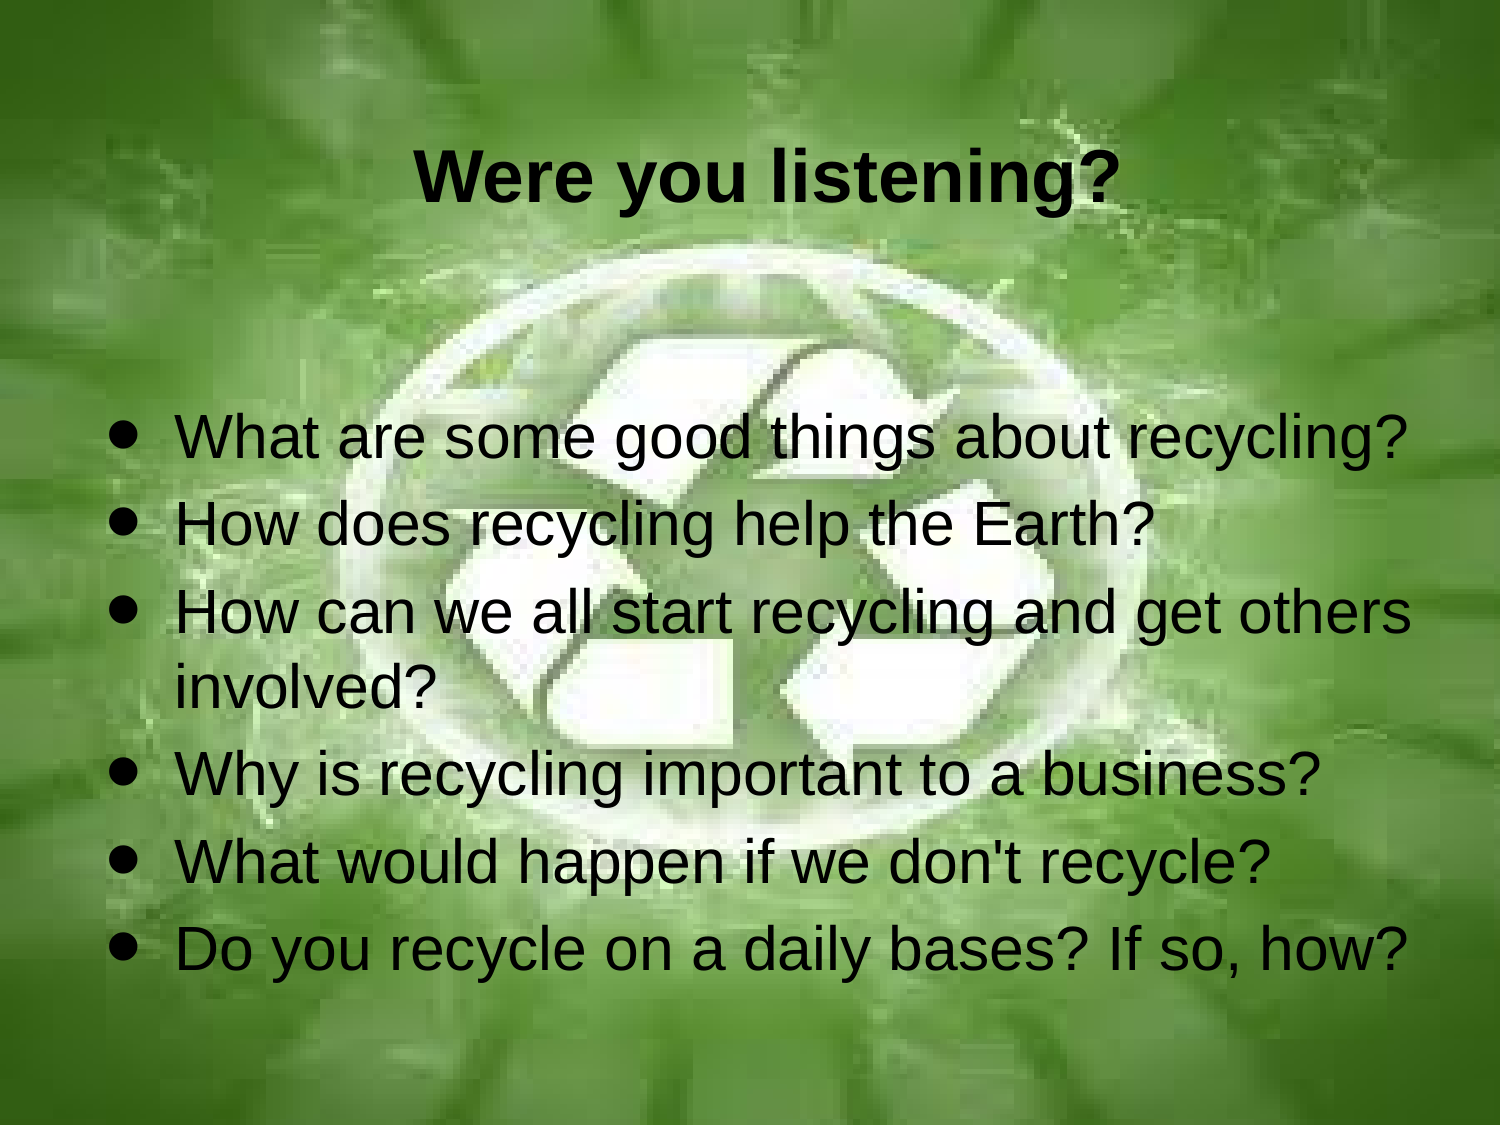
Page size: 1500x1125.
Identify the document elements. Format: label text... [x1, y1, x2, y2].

title Were you listening? [75, 14, 1425, 233]
list What are some good things about recycling? How does recycling help the Earth? How can we all start recycling and get others involved? Why is recycling important to a business? What would happen if we don't recycle? Do you recycle on a daily bases? If so, how? [84, 380, 1435, 1049]
picture [0, 0, 1500, 1125]
